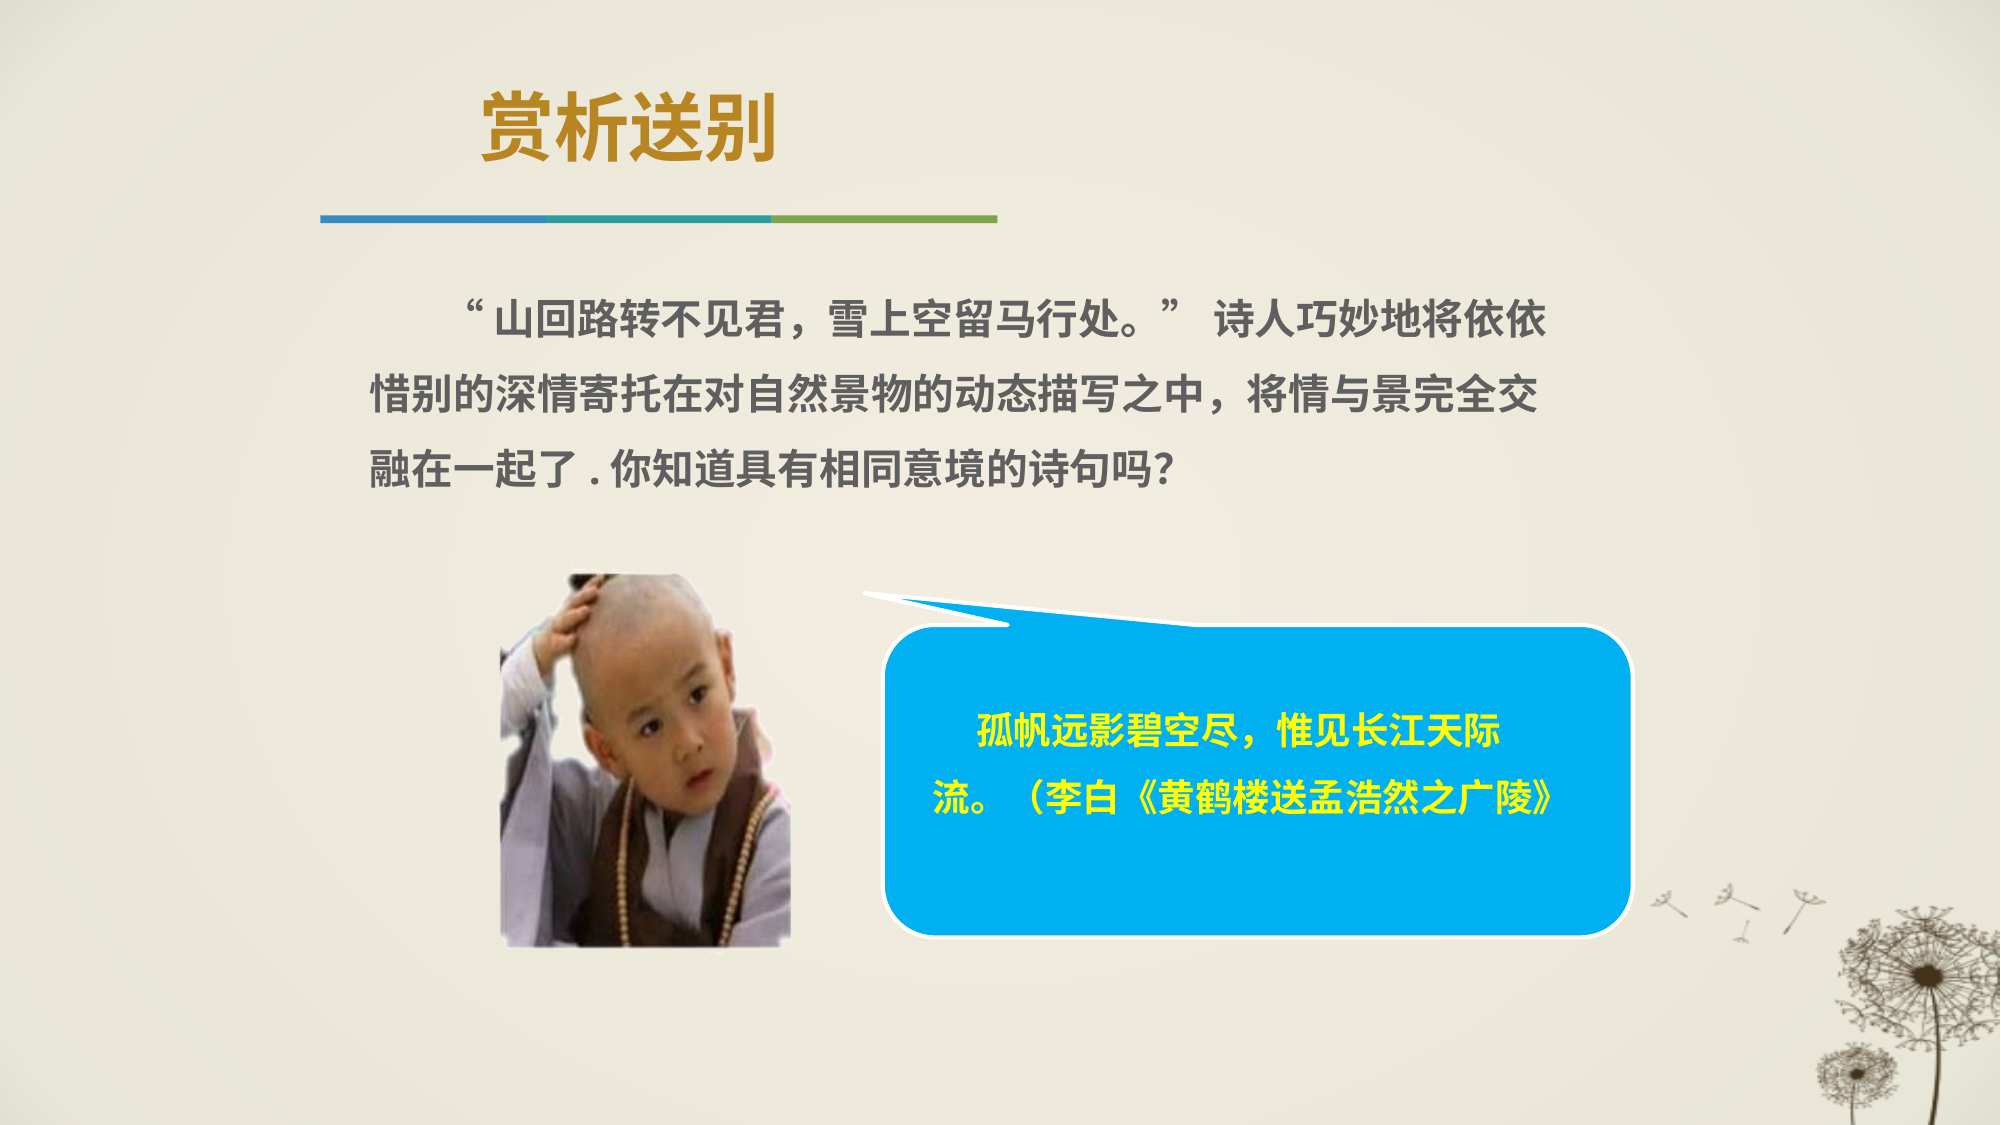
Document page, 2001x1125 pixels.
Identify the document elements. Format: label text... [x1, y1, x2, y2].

text_box [546, 215, 772, 224]
text_box [772, 215, 998, 224]
text_box 赏析送别 [465, 73, 859, 178]
text_box 孤帆远影碧空尽，惟见长江天际流。（李白《黄鹤楼送孟浩然之广陵》 [917, 676, 1586, 827]
text_box [862, 590, 1635, 940]
text_box [320, 215, 546, 224]
picture [0, 0, 2000, 1125]
text_box “山回路转不见君，雪上空留马行处。” 诗人巧妙地将依依惜别的深情寄托在对自然景物的动态描写之中，将情与景完全交融在一起了.你知道具有相同意境的诗句吗？ [355, 260, 1574, 500]
